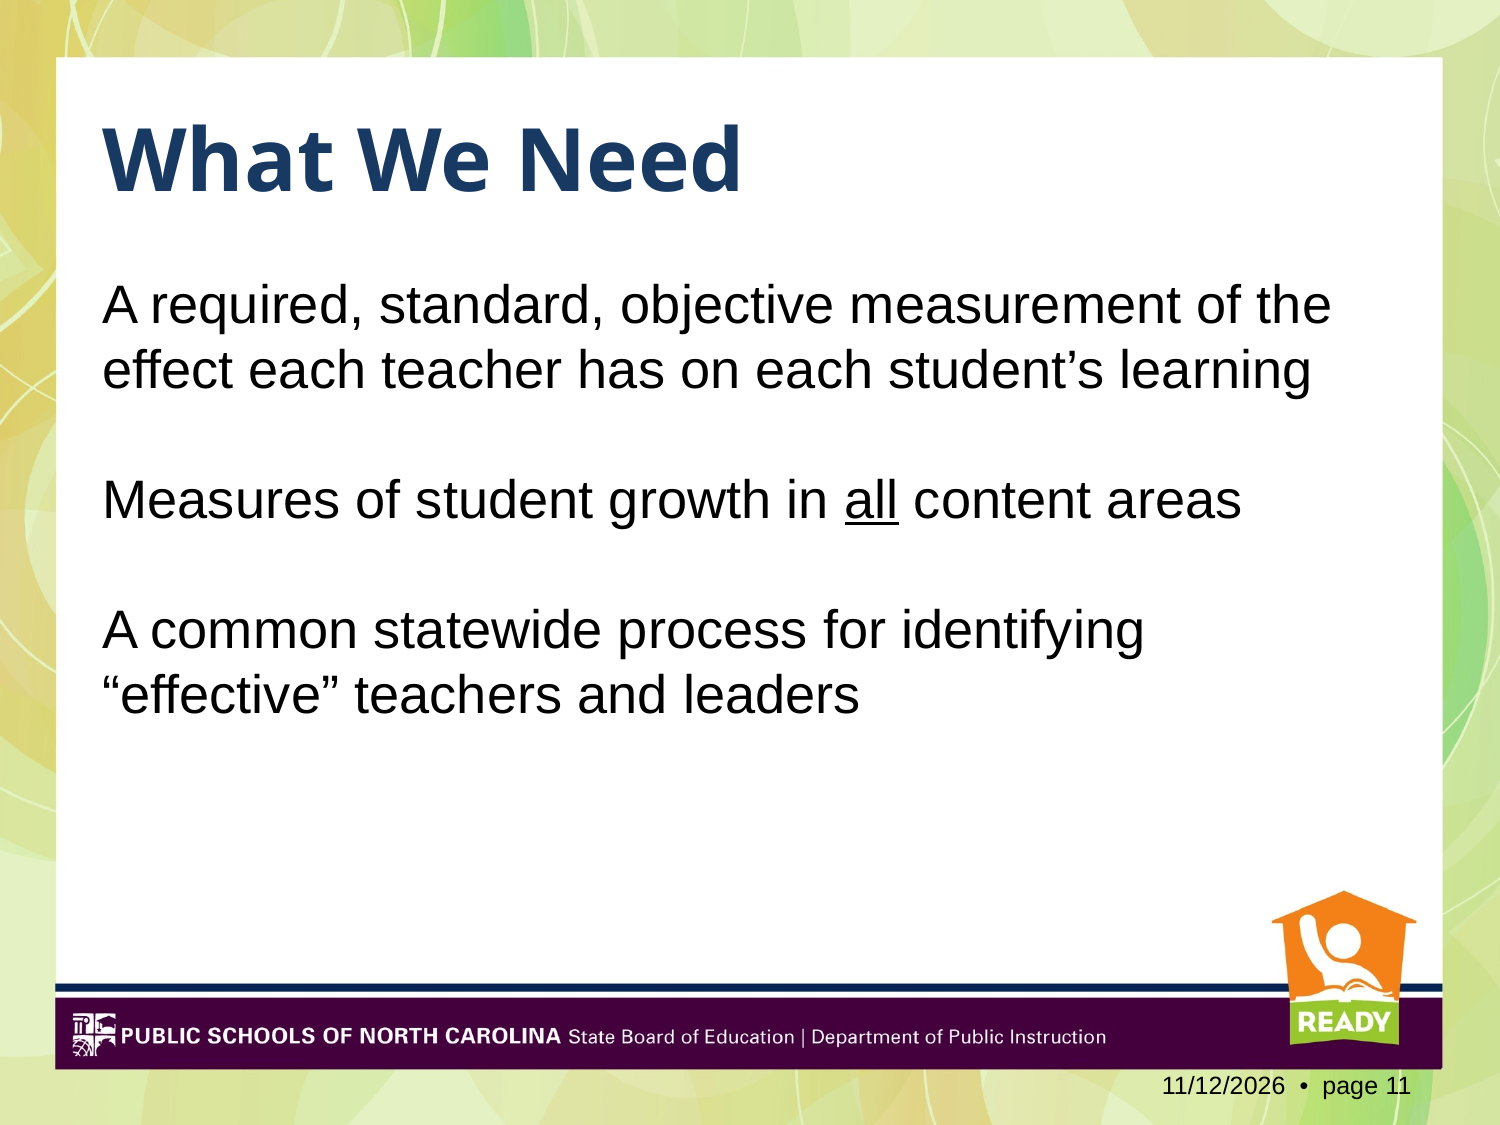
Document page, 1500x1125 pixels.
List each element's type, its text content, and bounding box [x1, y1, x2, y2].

text_box A required, standard, objective measurement of the effect each teacher has on each student’s learning Measures of student growth in all content areas A common statewide process for identifying “effective” teachers and leaders [87, 262, 1413, 732]
title What We Need [87, 87, 1413, 225]
picture [0, 0, 1500, 1125]
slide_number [1147, 1062, 1460, 1122]
